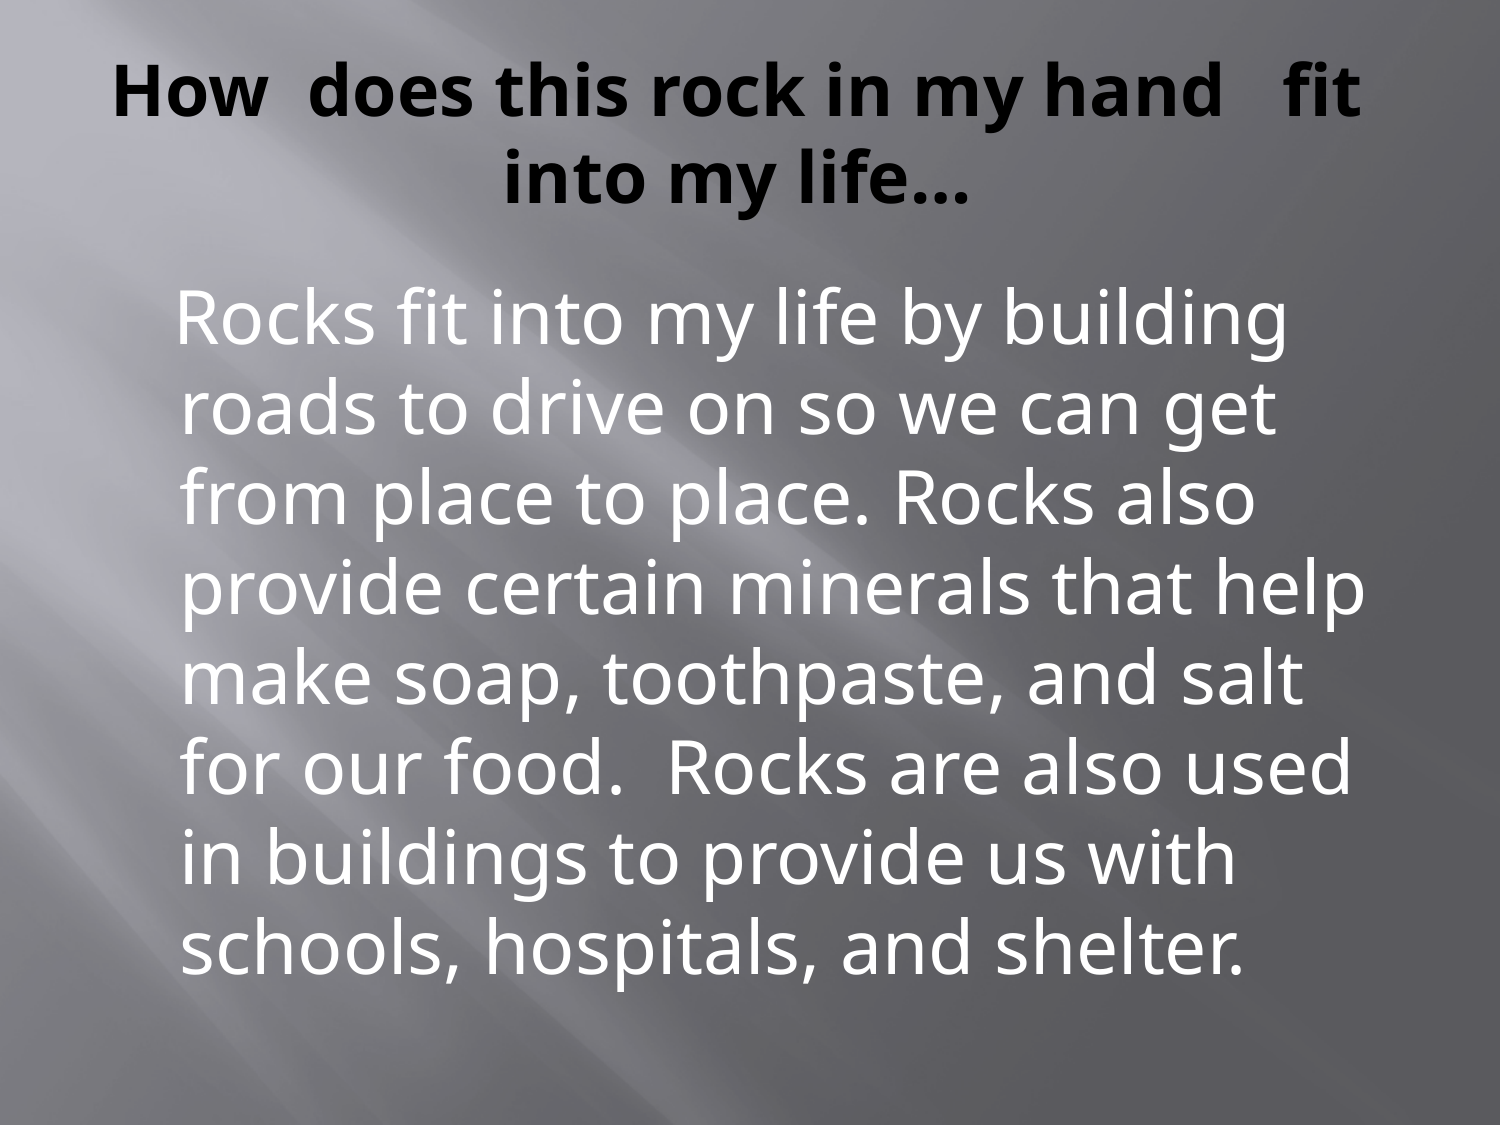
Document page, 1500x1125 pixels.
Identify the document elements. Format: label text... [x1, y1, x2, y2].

title How does this rock in my hand fit into my life… [62, 37, 1413, 225]
list Rocks fit into my life by building roads to drive on so we can get from place to place. Rocks also provide certain minerals that help make soap, toothpaste, and salt for our food. Rocks are also used in buildings to provide us with schools, hospitals, and shelter. [75, 262, 1425, 1035]
